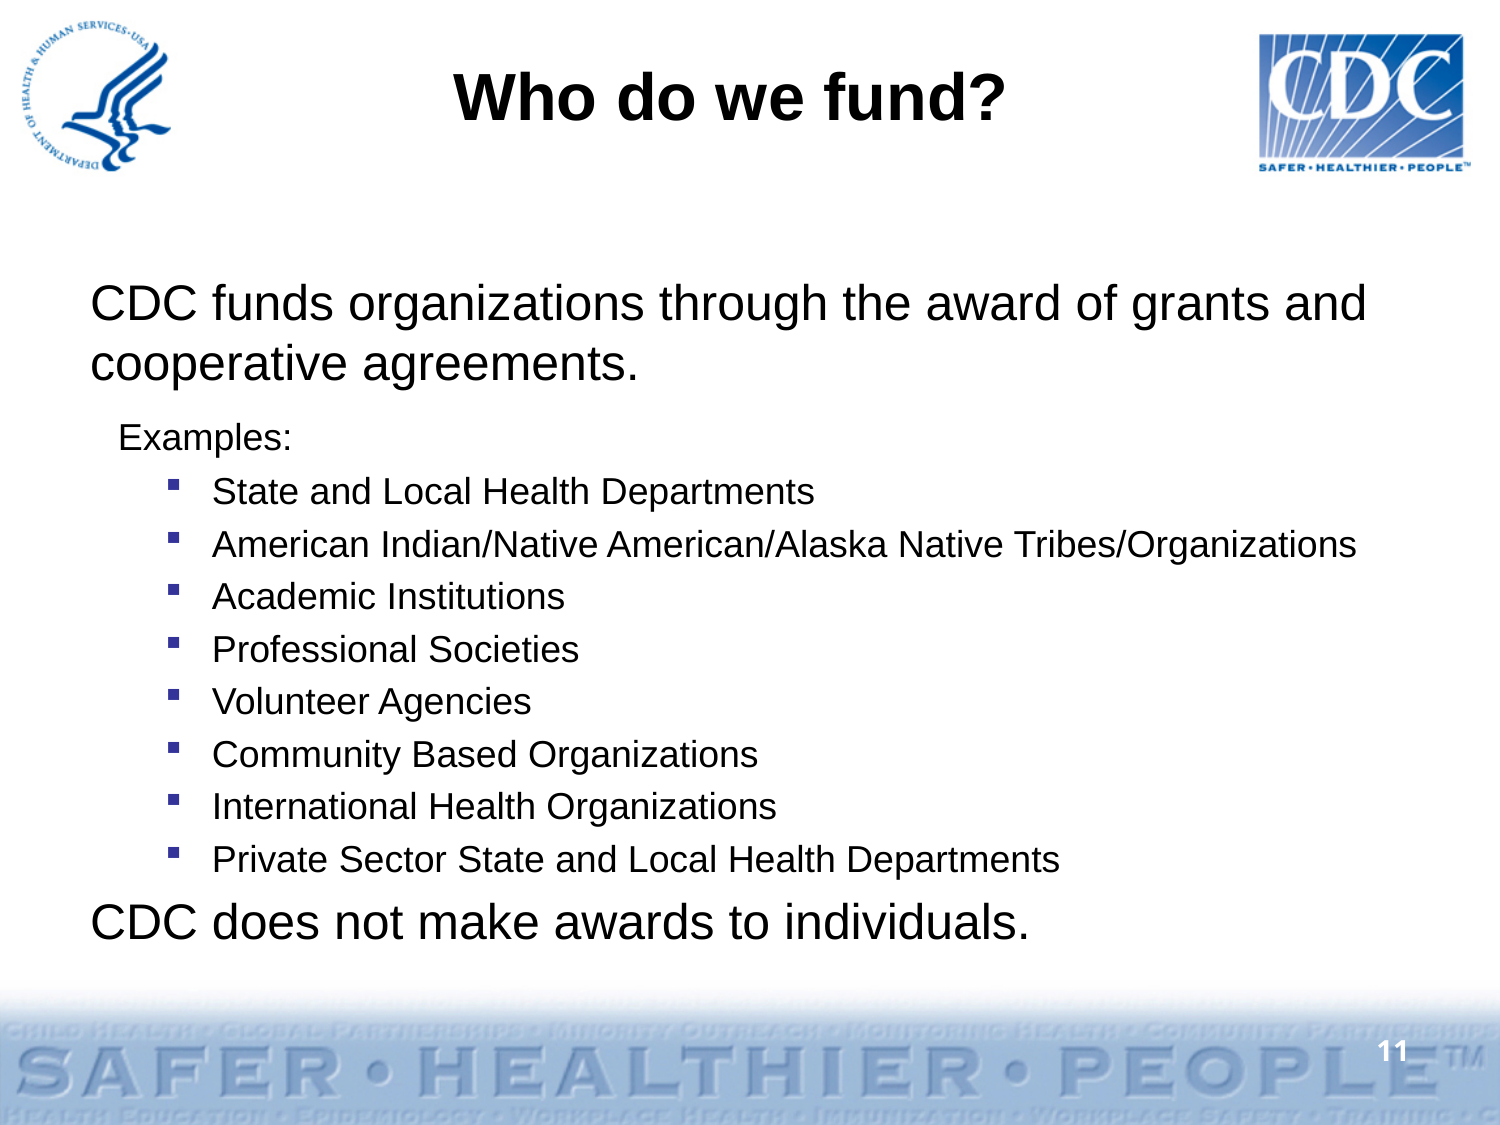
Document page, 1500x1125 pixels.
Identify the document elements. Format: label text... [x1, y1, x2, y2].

picture [0, 0, 1500, 1125]
list CDC funds organizations through the award of grants and cooperative agreements. Examples: State and Local Health Departments American Indian/Native American/Alaska Native Tribes/Organizations Academic Institutions Professional Societies Volunteer Agencies Community Based Organizations International Health Organizations Private Sector State and Local Health Departments CDC does not make awards to individuals. [74, 262, 1426, 1006]
slide_number 11 [1074, 1024, 1426, 1103]
title Who do we fund? [237, 37, 1226, 151]
